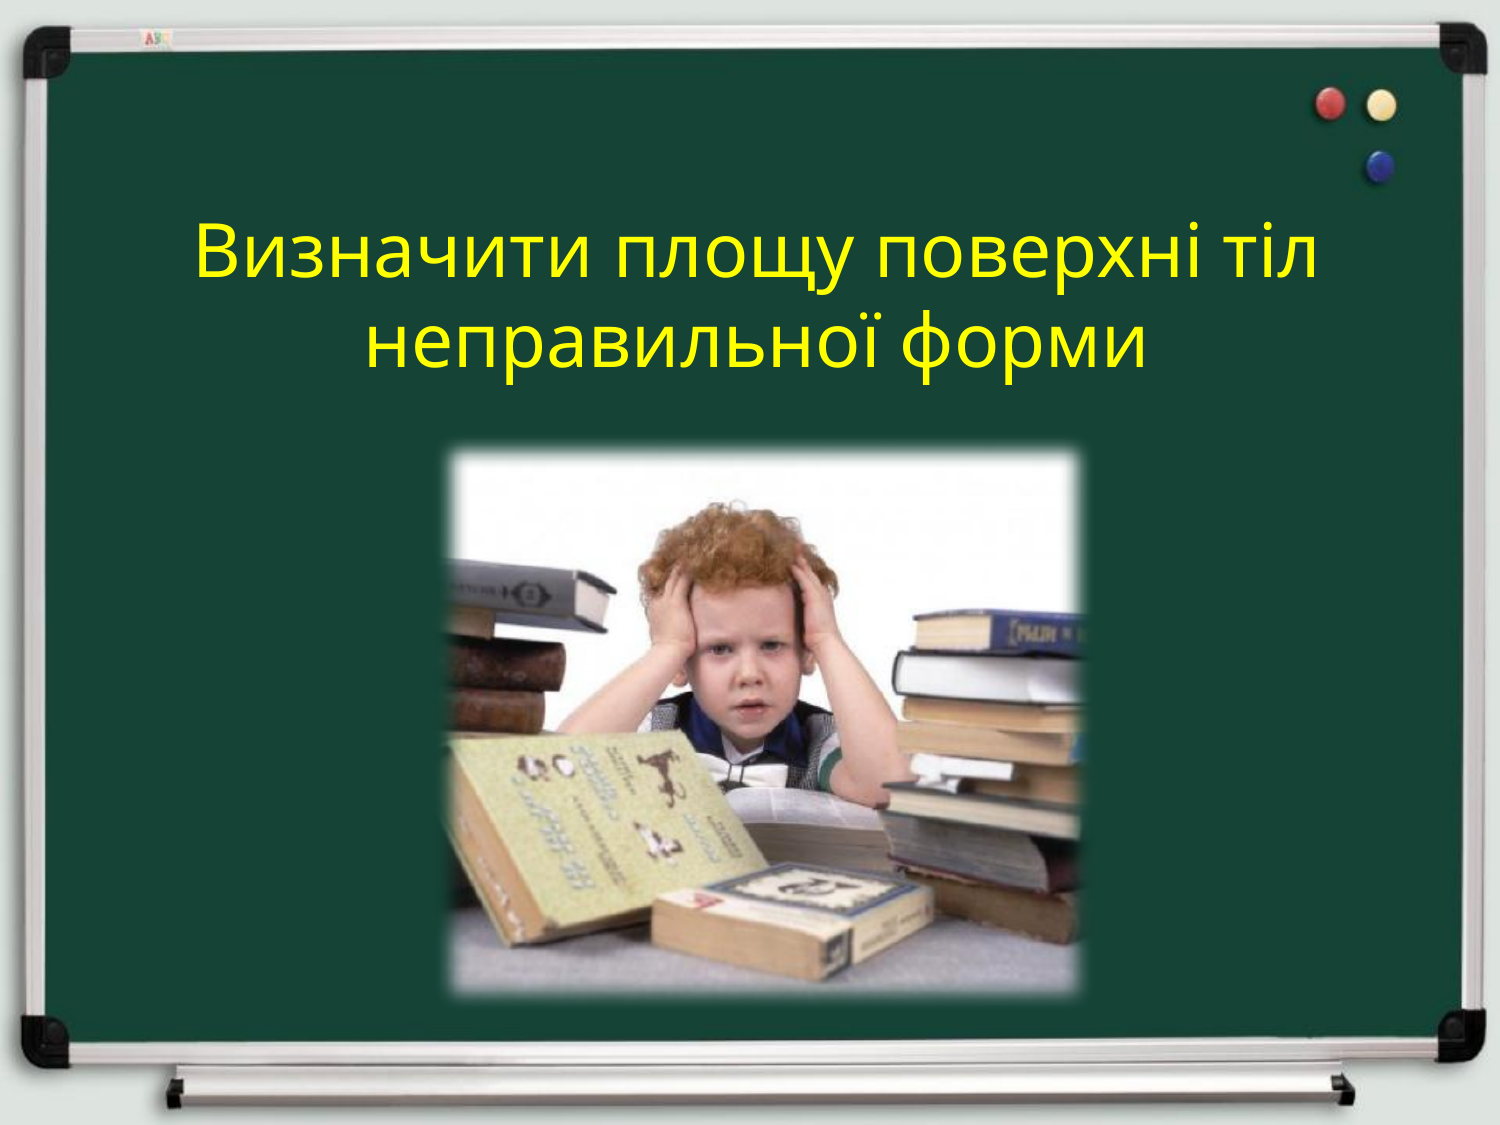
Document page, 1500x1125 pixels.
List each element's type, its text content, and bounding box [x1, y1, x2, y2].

title Визначити площу поверхні тіл неправильної форми [81, 198, 1433, 387]
picture [0, 0, 1500, 1125]
